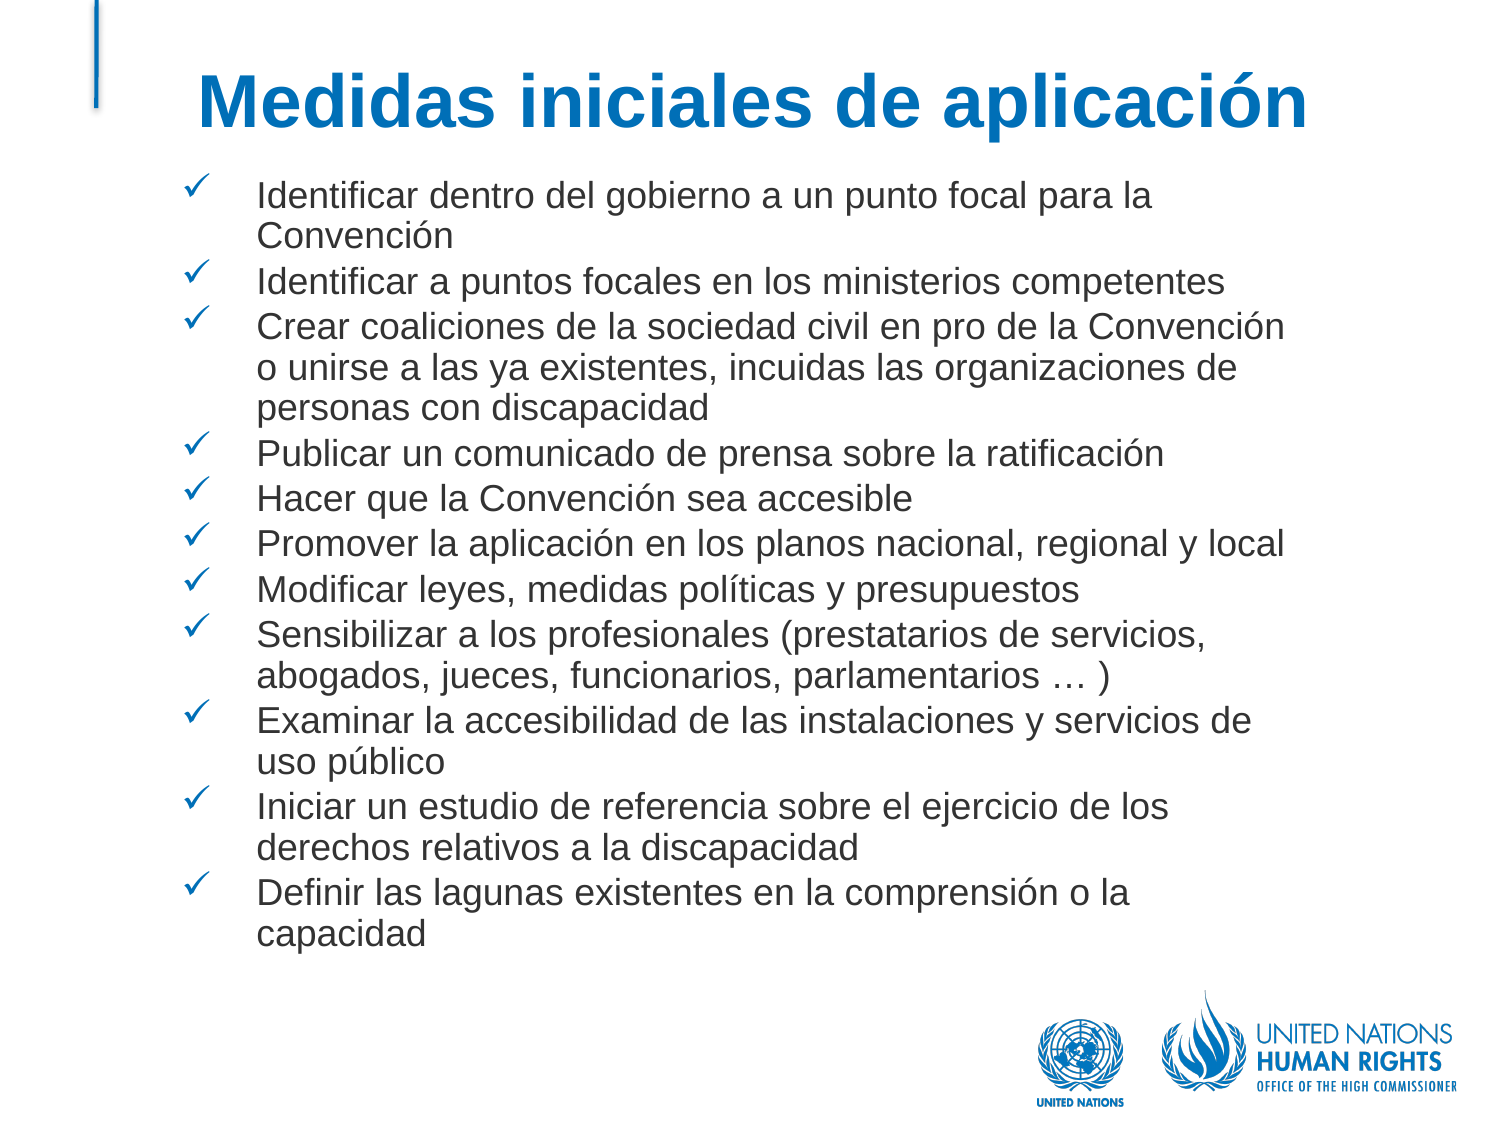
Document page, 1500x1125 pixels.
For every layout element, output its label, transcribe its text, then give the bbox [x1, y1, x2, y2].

title Medidas iniciales de aplicación [71, 45, 1437, 224]
text_box Identificar dentro del gobierno a un punto focal para la Convención Identificar a puntos focales en los ministerios competentes Crear coaliciones de la sociedad civil en pro de la Convención o unirse a las ya existentes, incuidas las organizaciones de personas con discapacidad Publicar un comunicado de prensa sobre la ratificación Hacer que la Convención sea accesible Promover la aplicación en los planos nacional, regional y local Modificar leyes, medidas políticas y presupuestos Sensibilizar a los profesionales (prestatarios de servicios, abogados, jueces, funcionarios, parlamentarios … ) Examinar la accesibilidad de las instalaciones y servicios de uso público Iniciar un estudio de referencia sobre el ejercicio de los derechos relativos a la discapacidad Definir las lagunas existentes en la comprensión o la capacidad [166, 168, 1325, 1021]
picture [1037, 990, 1457, 1107]
